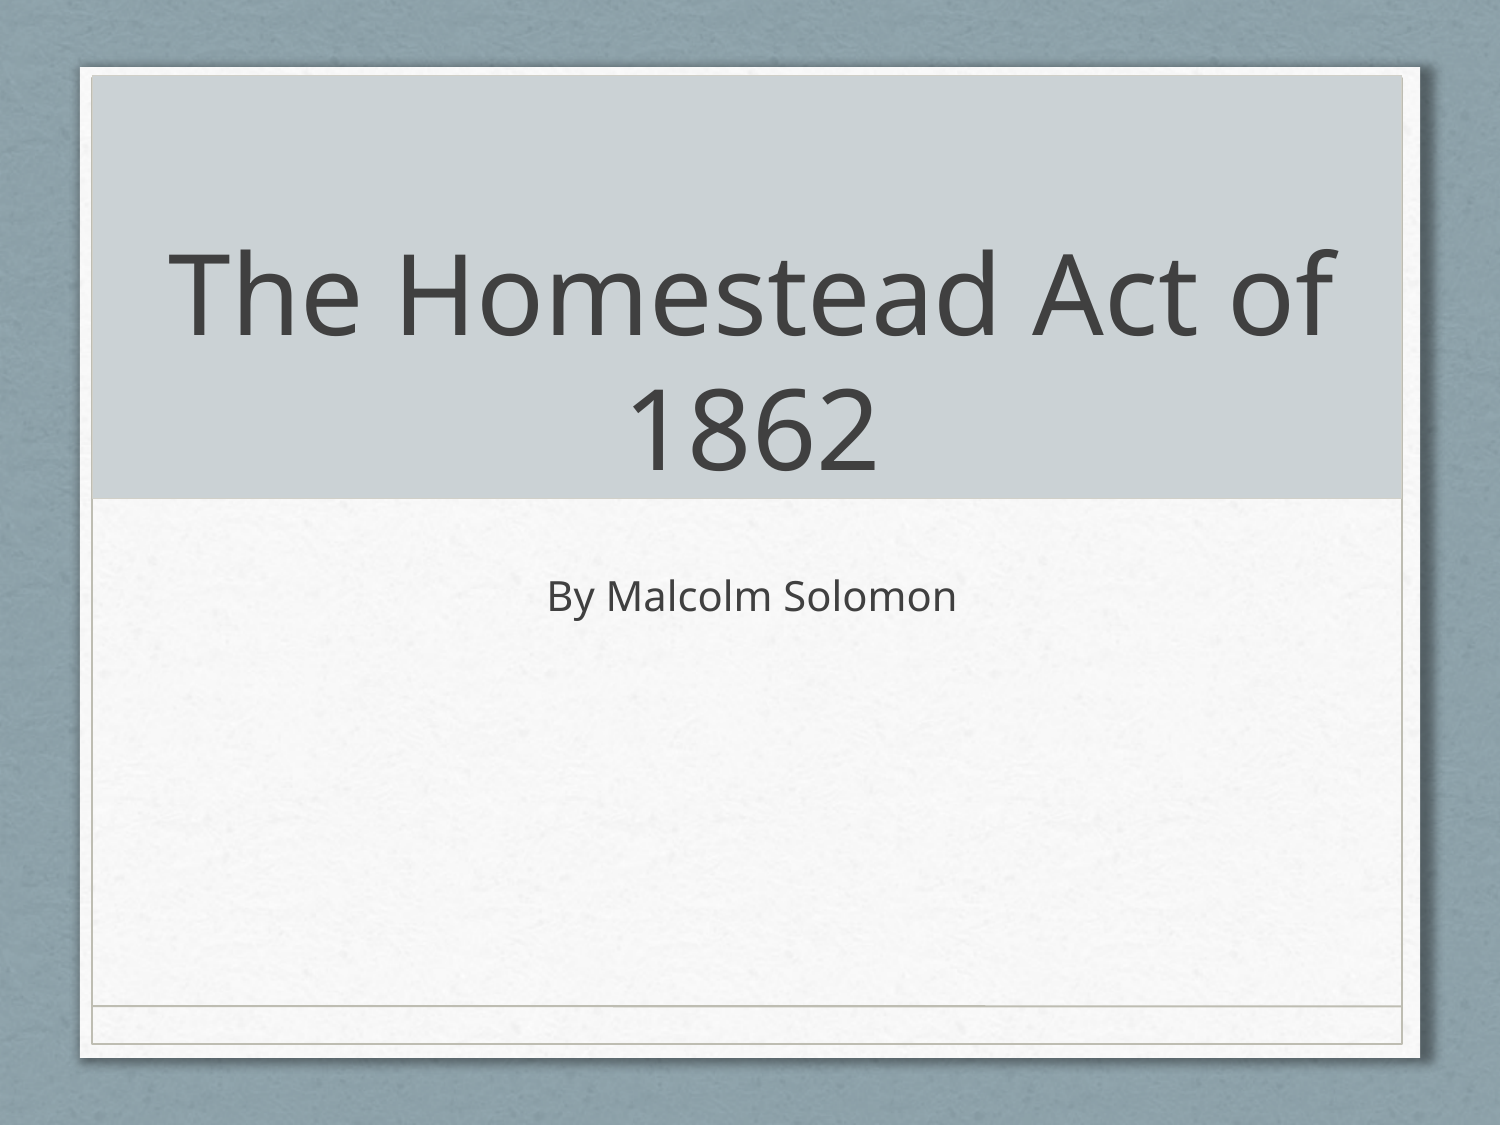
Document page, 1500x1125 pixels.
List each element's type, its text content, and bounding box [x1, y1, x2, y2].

title The Homestead Act of 1862 [150, 184, 1355, 500]
subtitle By Malcolm Solomon [150, 562, 1355, 850]
picture [79, 67, 1421, 1058]
